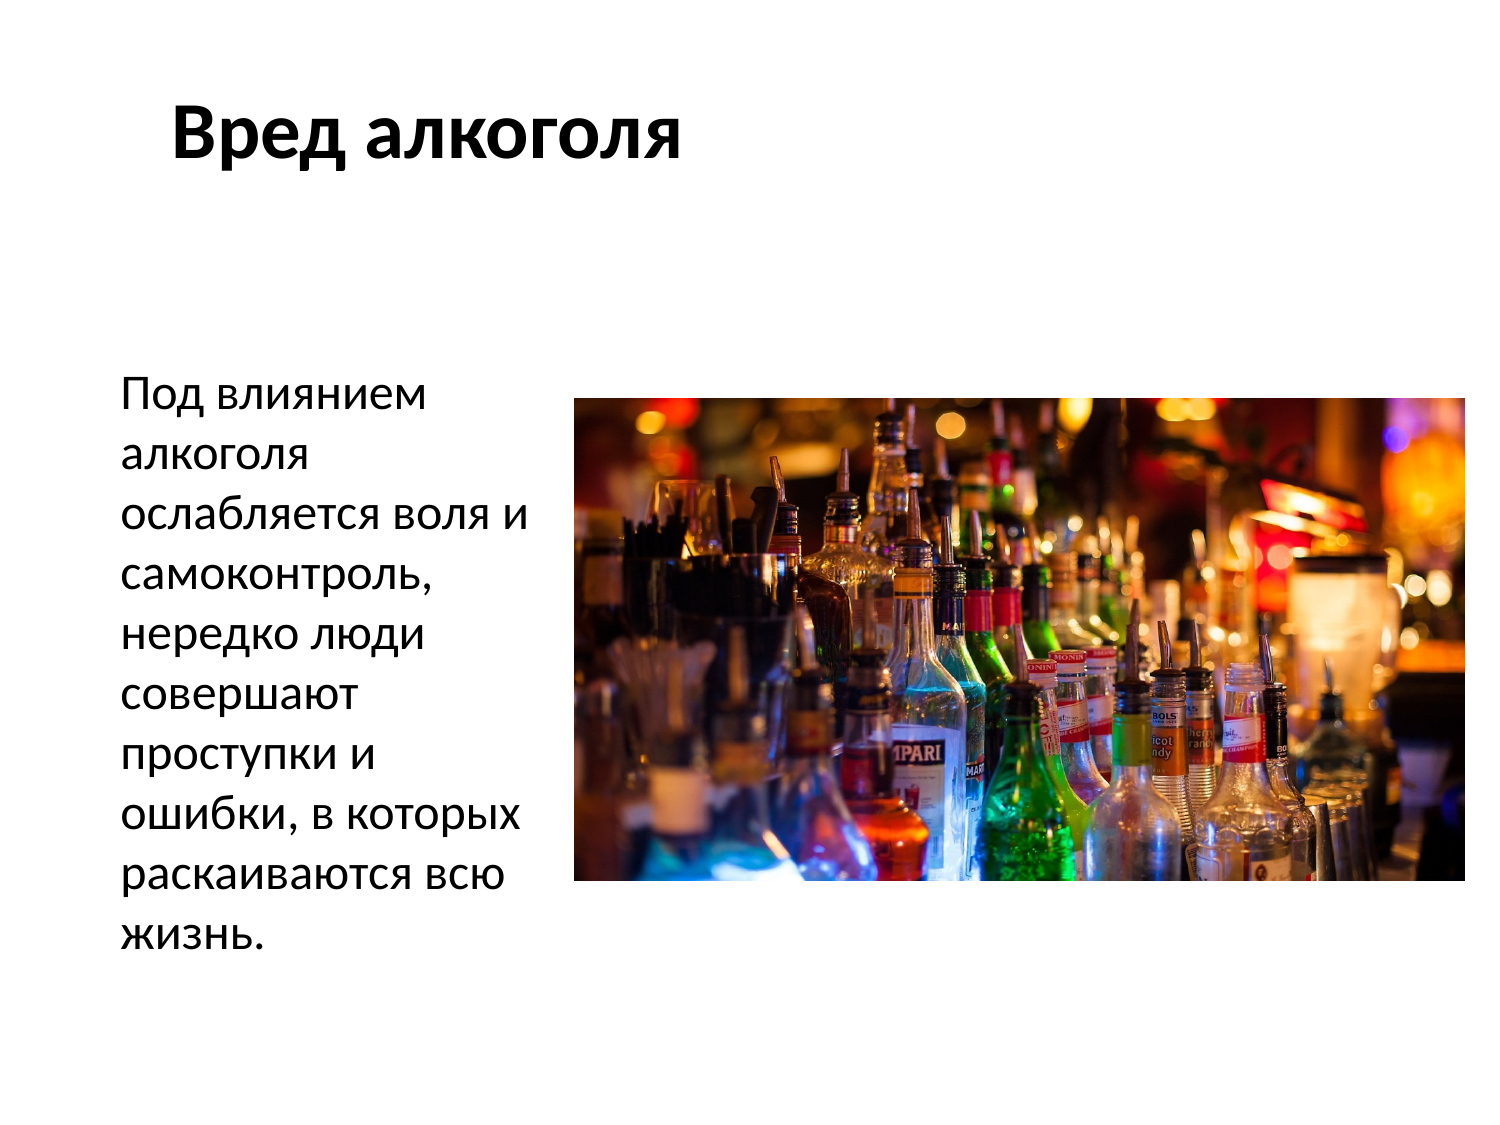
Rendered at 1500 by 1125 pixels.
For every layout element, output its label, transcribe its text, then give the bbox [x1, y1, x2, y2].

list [573, 398, 1466, 881]
title Вред алкоголя [82, 70, 774, 183]
list Под влиянием алкоголя ослабляется воля и самоконтроль, нередко люди совершают проступки и ошибки, в которых раскаиваются всю жизнь. [105, 351, 551, 1024]
